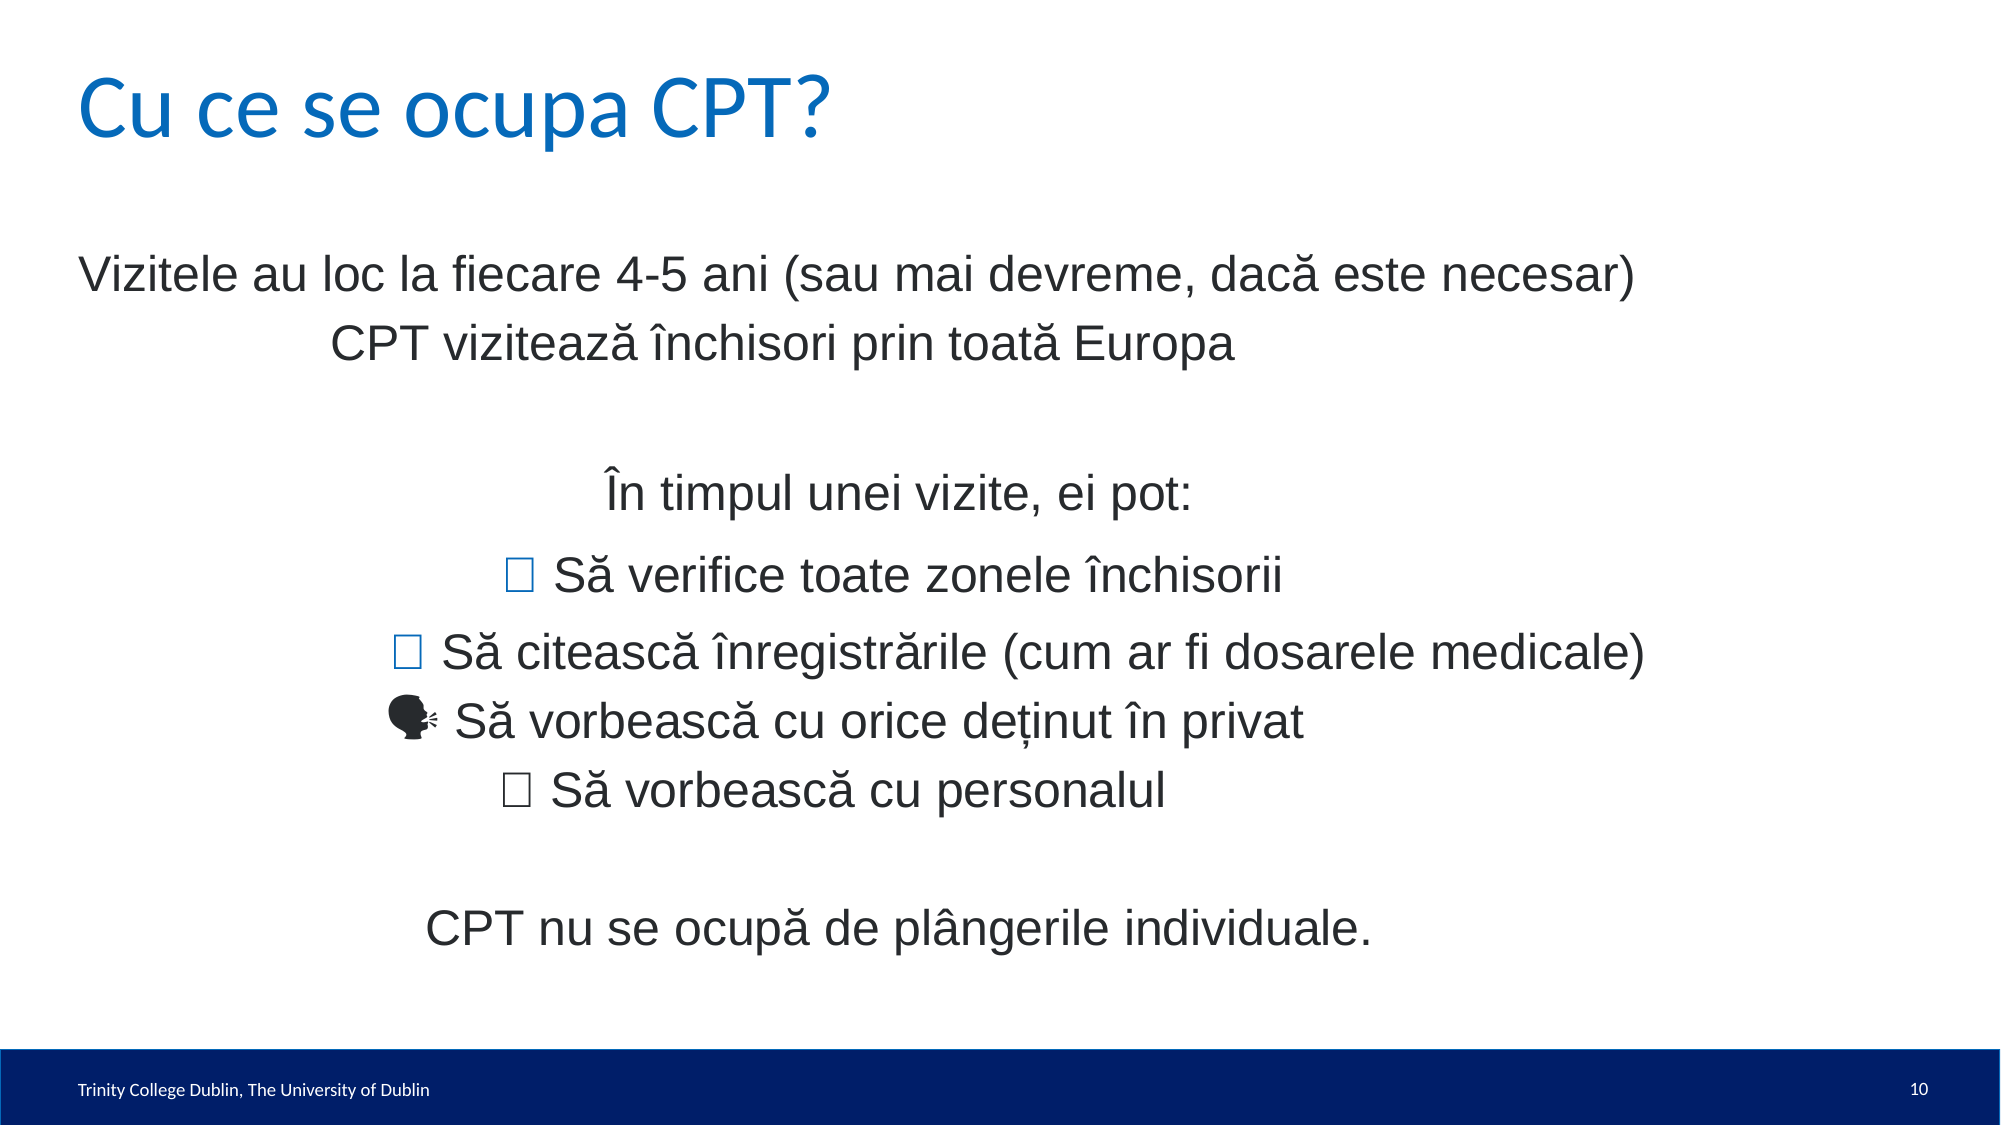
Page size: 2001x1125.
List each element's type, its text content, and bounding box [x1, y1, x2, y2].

text_box Vizitele au loc la fiecare 4-5 ani (sau mai devreme, dacă este necesar) CPT vizitează închisori prin toată Europa În timpul unei vizite, ei pot: 🔎 Să verifice toate zonele închisorii 📂 Să citească înregistrările (cum ar fi dosarele medicale) 🗣️ Să vorbească cu orice deținut în privat 👮 Să vorbească cu personalul CPT nu se ocupă de plângerile individuale. [78, 162, 1721, 956]
title Cu ce se ocupa CPT? [78, 63, 924, 162]
slide_number 10 [1881, 1068, 1929, 1100]
